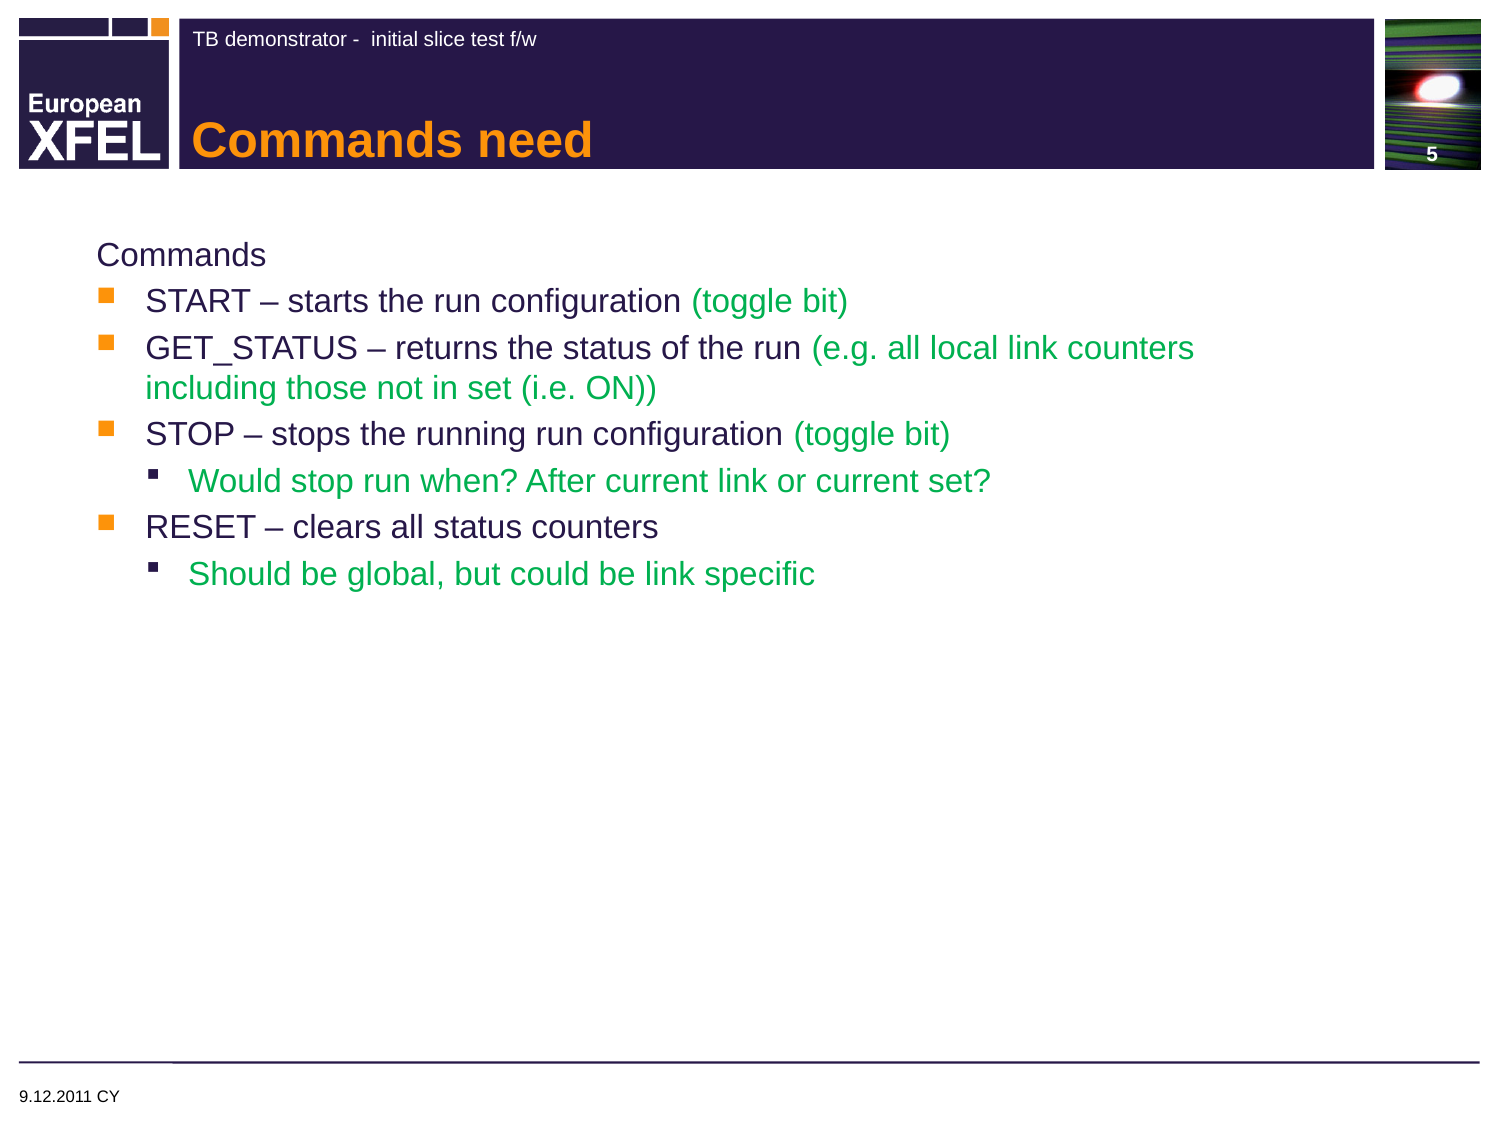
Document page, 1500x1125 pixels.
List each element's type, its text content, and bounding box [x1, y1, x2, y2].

footer 9.12.2011 CY [19, 1062, 955, 1107]
picture [1385, 19, 1481, 170]
title Commands need [179, 88, 1375, 168]
slide_number 5 [1384, 18, 1480, 169]
list Commands START – starts the run configuration (toggle bit) GET_STATUS – returns the status of the run (e.g. all local link counters including those not in set (i.e. ON)) STOP – stops the running run configuration (toggle bit) Would stop run when? After current link or current set? RESET – clears all status counters Should be global, but could be link specific [52, 232, 1338, 821]
picture [19, 18, 169, 169]
